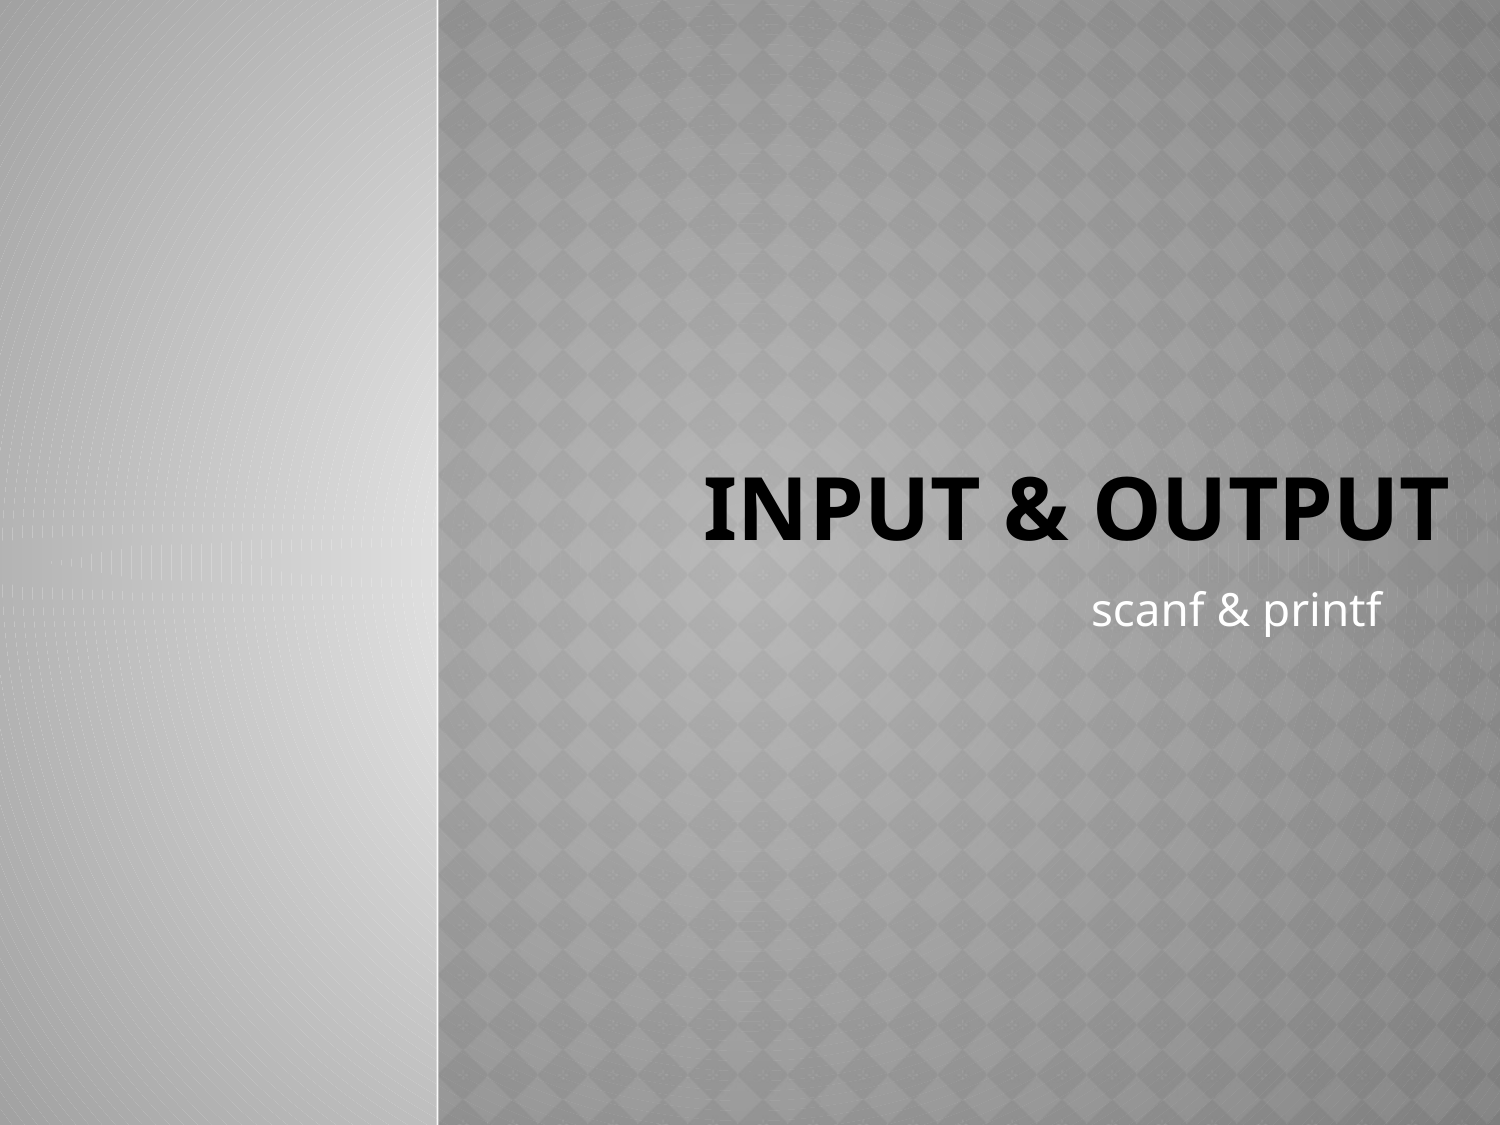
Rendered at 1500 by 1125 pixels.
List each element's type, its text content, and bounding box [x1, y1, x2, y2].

subtitle scanf & printf [550, 580, 1390, 762]
title INPUT & OUTPUT [478, 87, 1459, 558]
